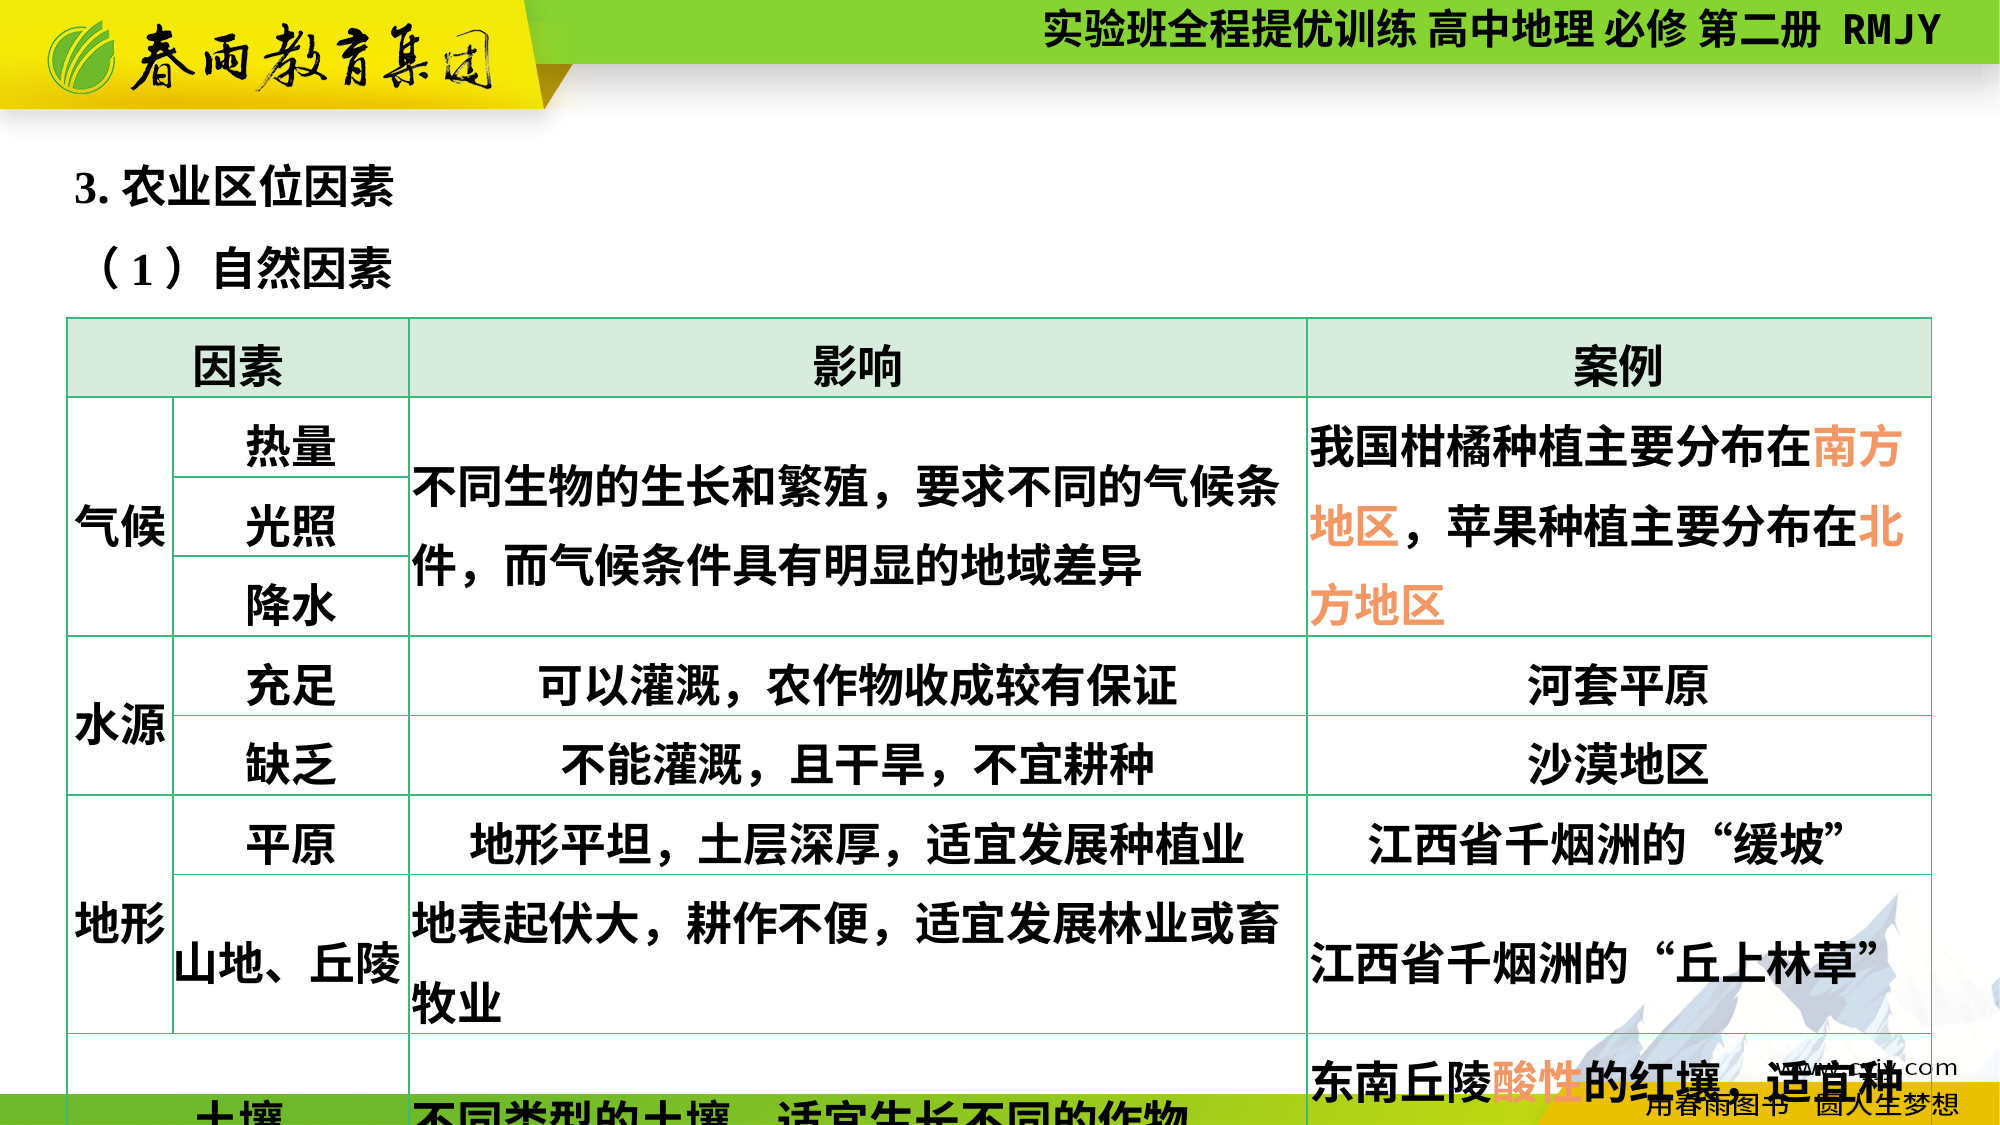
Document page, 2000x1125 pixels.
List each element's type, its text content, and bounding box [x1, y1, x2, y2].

table_cell 河套平原 [1308, 637, 1931, 715]
table_cell 可以灌溉，农作物收成较有保证 [410, 637, 1306, 715]
table_cell 地形 [68, 796, 172, 1033]
table_cell 东南丘陵酸性的红壤，适宜种植茶树 [1308, 1034, 1931, 1125]
table_cell 降水 [174, 557, 408, 635]
table_cell 土壤 [68, 1034, 408, 1125]
table_cell 地表起伏大，耕作不便，适宜发展林业或畜牧业 [410, 875, 1306, 1033]
table_cell 平原 [174, 796, 408, 874]
picture [0, 0, 2000, 1125]
table_cell 地形平坦，土层深厚，适宜发展种植业 [410, 796, 1306, 874]
table_cell 不能灌溉，且干旱，不宜耕种 [410, 716, 1306, 794]
table_cell 江西省千烟洲的“丘上林草” [1308, 875, 1931, 1033]
table_cell 江西省千烟洲的“缓坡” [1308, 796, 1931, 874]
table_cell 热量 [174, 398, 408, 476]
table_cell 充足 [174, 637, 408, 715]
list 3.农业区位因素 （1）自然因素 [59, 122, 1944, 294]
table_cell 光照 [174, 478, 408, 555]
table_cell 山地、丘陵 [174, 875, 408, 1033]
table_header 案例 [1308, 319, 1931, 396]
table_cell 不同类型的土壤，适宜生长不同的作物 [410, 1034, 1306, 1125]
table_cell 不同生物的生长和繁殖，要求不同的气候条件，而气候条件具有明显的地域差异 [410, 398, 1306, 635]
table_cell 气候 [68, 398, 172, 635]
table_cell 水源 [68, 637, 172, 794]
table_cell 我国柑橘种植主要分布在南方地区，苹果种植主要分布在北方地区 [1308, 398, 1931, 635]
table_header 影响 [410, 319, 1306, 396]
table_cell 缺乏 [174, 716, 408, 794]
table_header 因素 [68, 319, 408, 396]
table_cell 沙漠地区 [1308, 716, 1931, 794]
